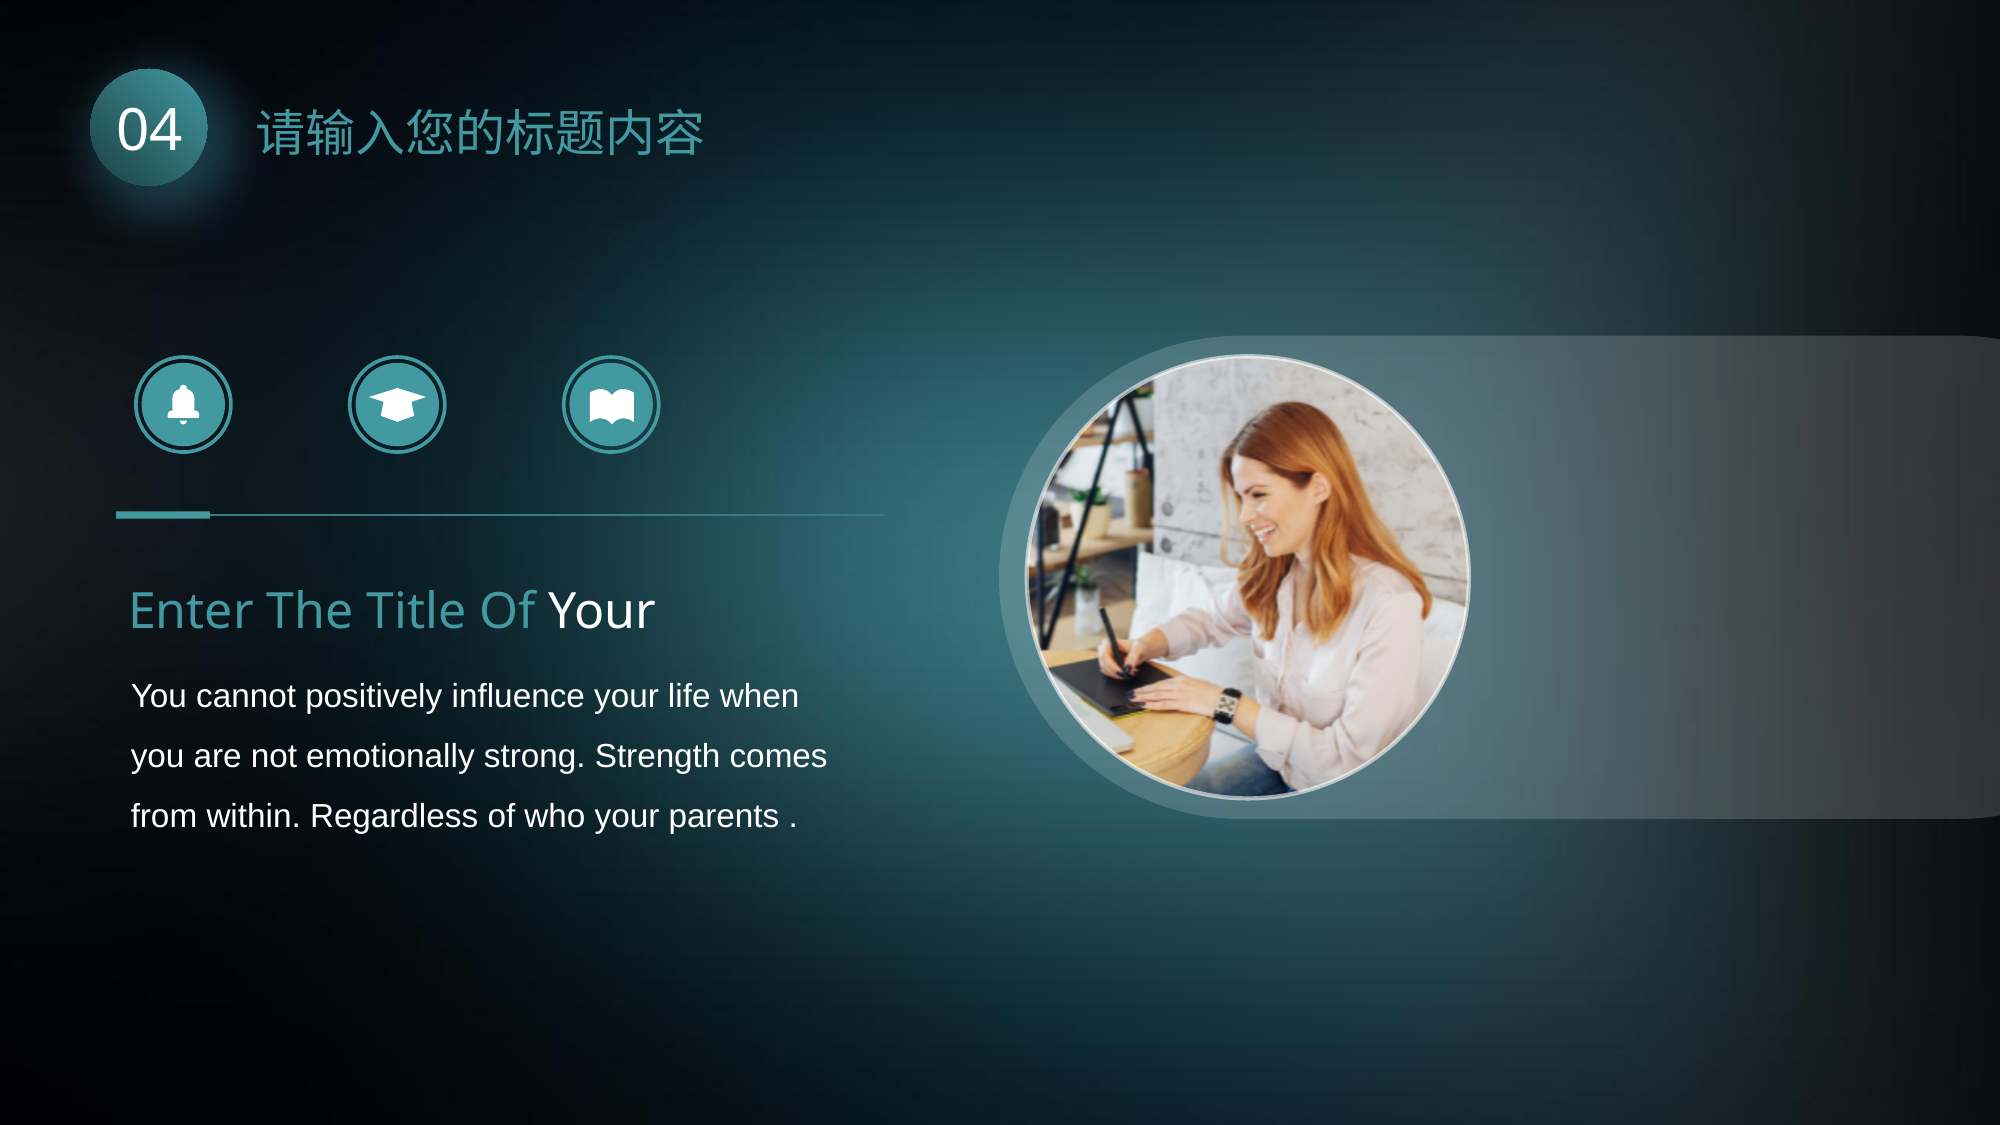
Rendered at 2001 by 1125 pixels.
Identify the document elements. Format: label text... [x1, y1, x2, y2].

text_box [563, 357, 659, 453]
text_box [135, 357, 231, 453]
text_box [349, 357, 445, 453]
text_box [998, 335, 2000, 819]
picture [0, 0, 2000, 1125]
text_box 请输入您的标题内容 [240, 94, 764, 170]
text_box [113, 511, 884, 845]
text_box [90, 68, 208, 186]
